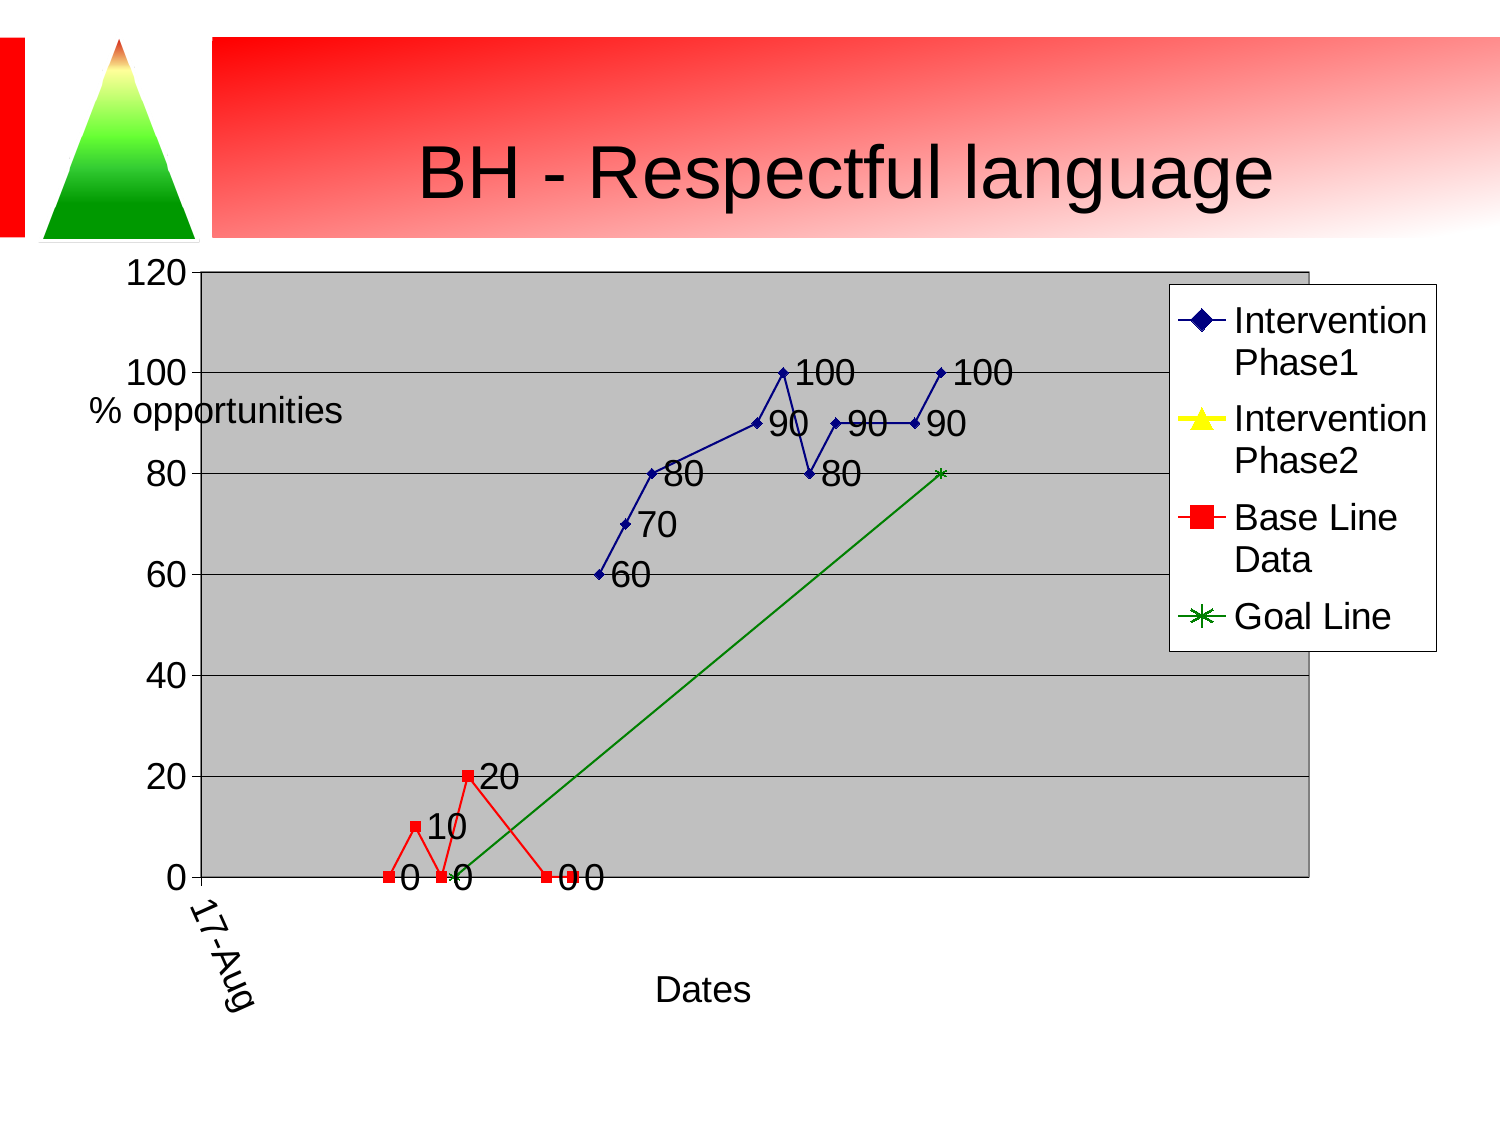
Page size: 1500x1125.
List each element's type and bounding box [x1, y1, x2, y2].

chart [34, 61, 1448, 1075]
picture [37, 30, 200, 61]
